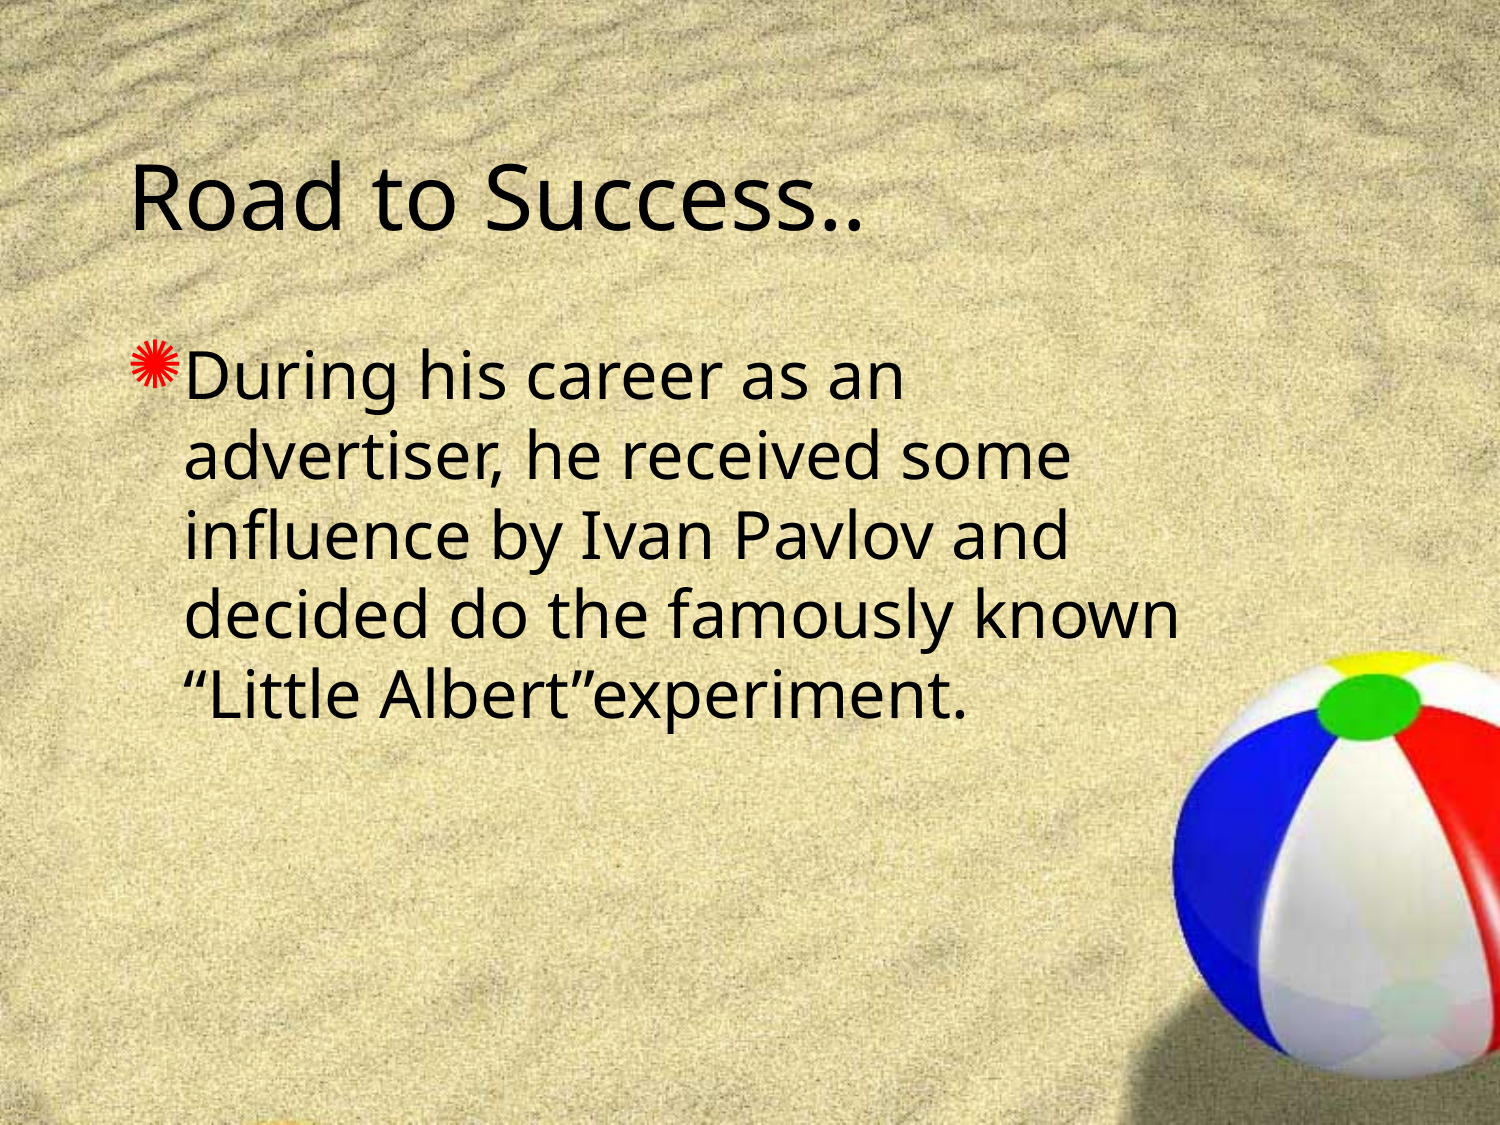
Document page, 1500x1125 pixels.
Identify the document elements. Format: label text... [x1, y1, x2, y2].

title Road to Success.. [112, 99, 1388, 288]
picture [0, 0, 1500, 1125]
list During his career as an advertiser, he received some influence by Ivan Pavlov and decided do the famously known “Little Albert”experiment. [112, 324, 1213, 1001]
